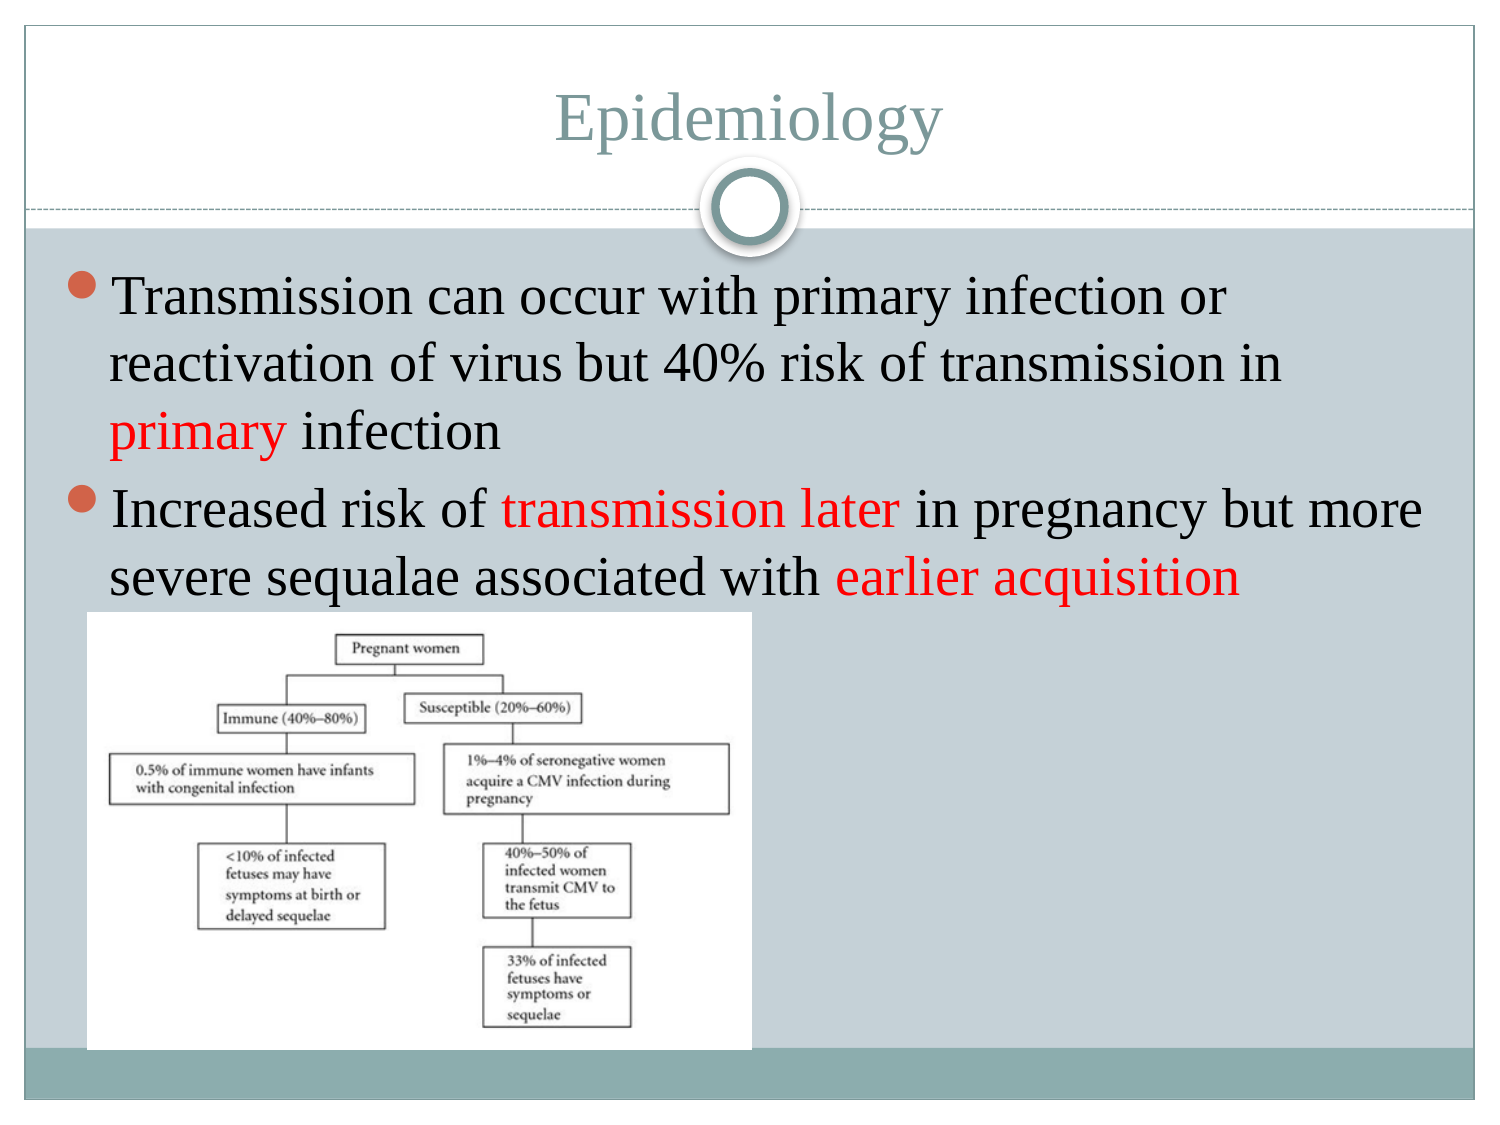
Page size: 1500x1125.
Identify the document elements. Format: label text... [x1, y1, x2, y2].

picture [87, 612, 752, 1051]
title Epidemiology [49, 37, 1450, 162]
list Transmission can occur with primary infection or reactivation of virus but 40% risk of transmission in primary infection Increased risk of transmission later in pregnancy but more severe sequalae associated with earlier acquisition [49, 250, 1445, 1001]
